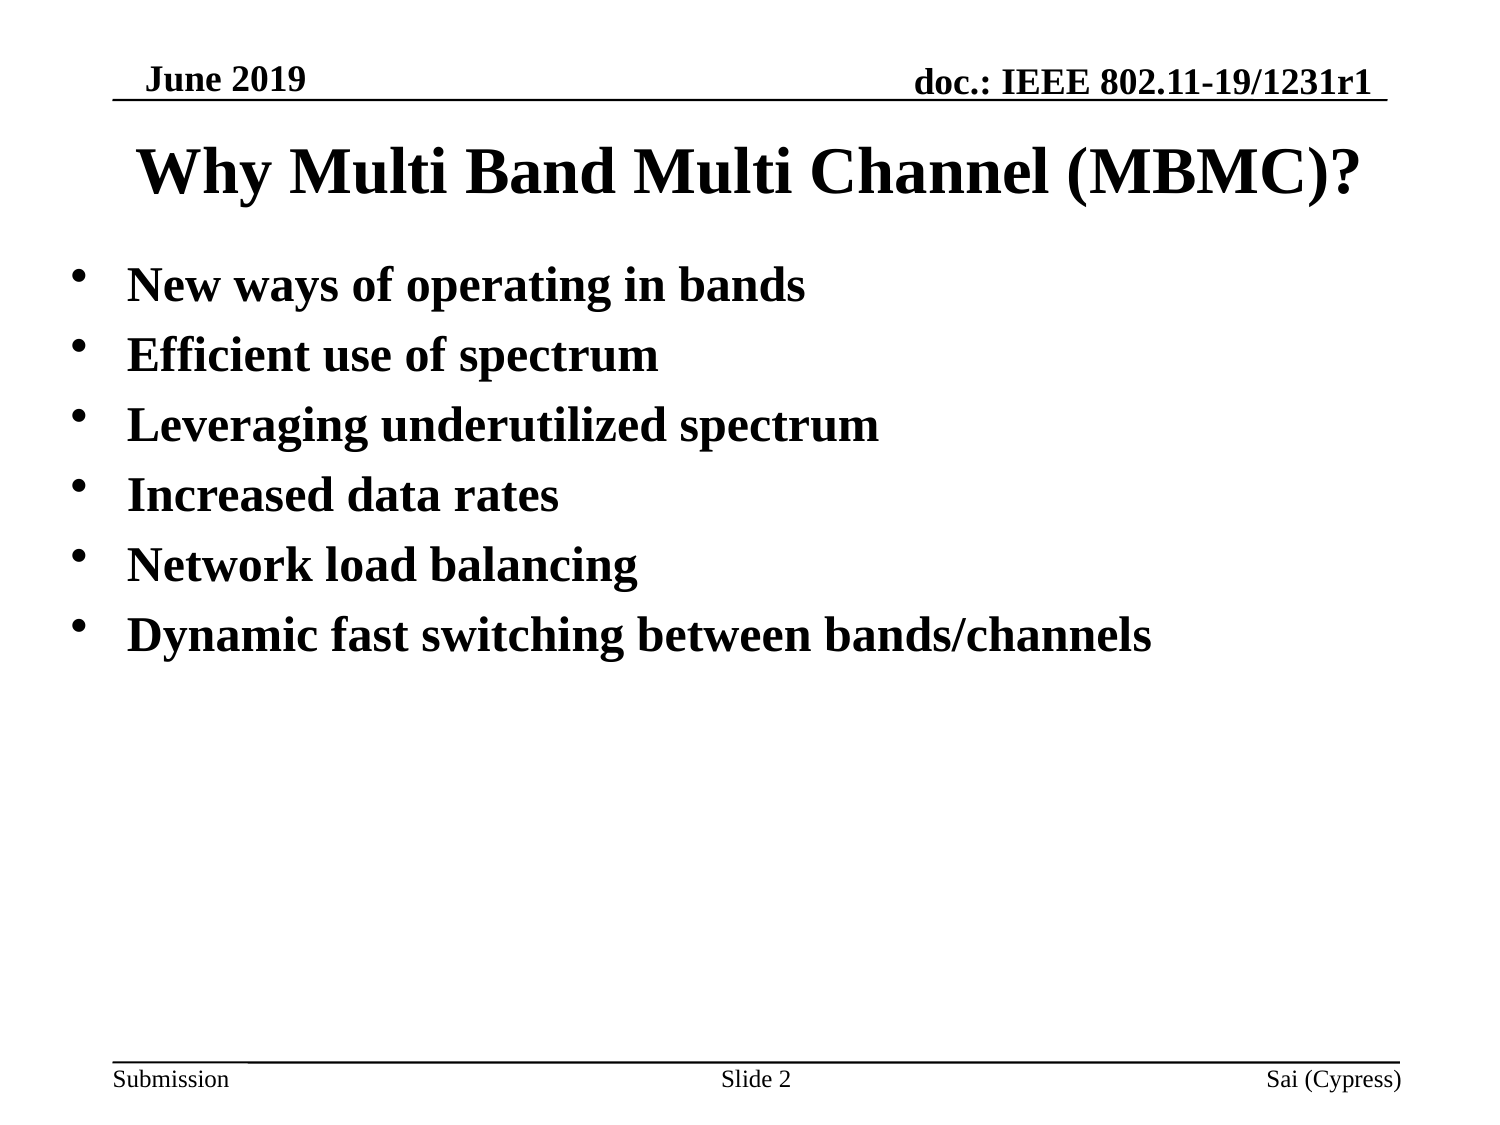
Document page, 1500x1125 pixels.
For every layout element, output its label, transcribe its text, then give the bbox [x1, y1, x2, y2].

title Why Multi Band Multi Channel (MBMC)? [112, 112, 1388, 223]
footer Sai (Cypress) [949, 1061, 1402, 1093]
list New ways of operating in bands Efficient use of spectrum Leveraging underutilized spectrum Increased data rates Network load balancing Dynamic fast switching between bands/channels [55, 243, 1458, 1053]
slide_number Slide 2 [712, 1061, 801, 1093]
